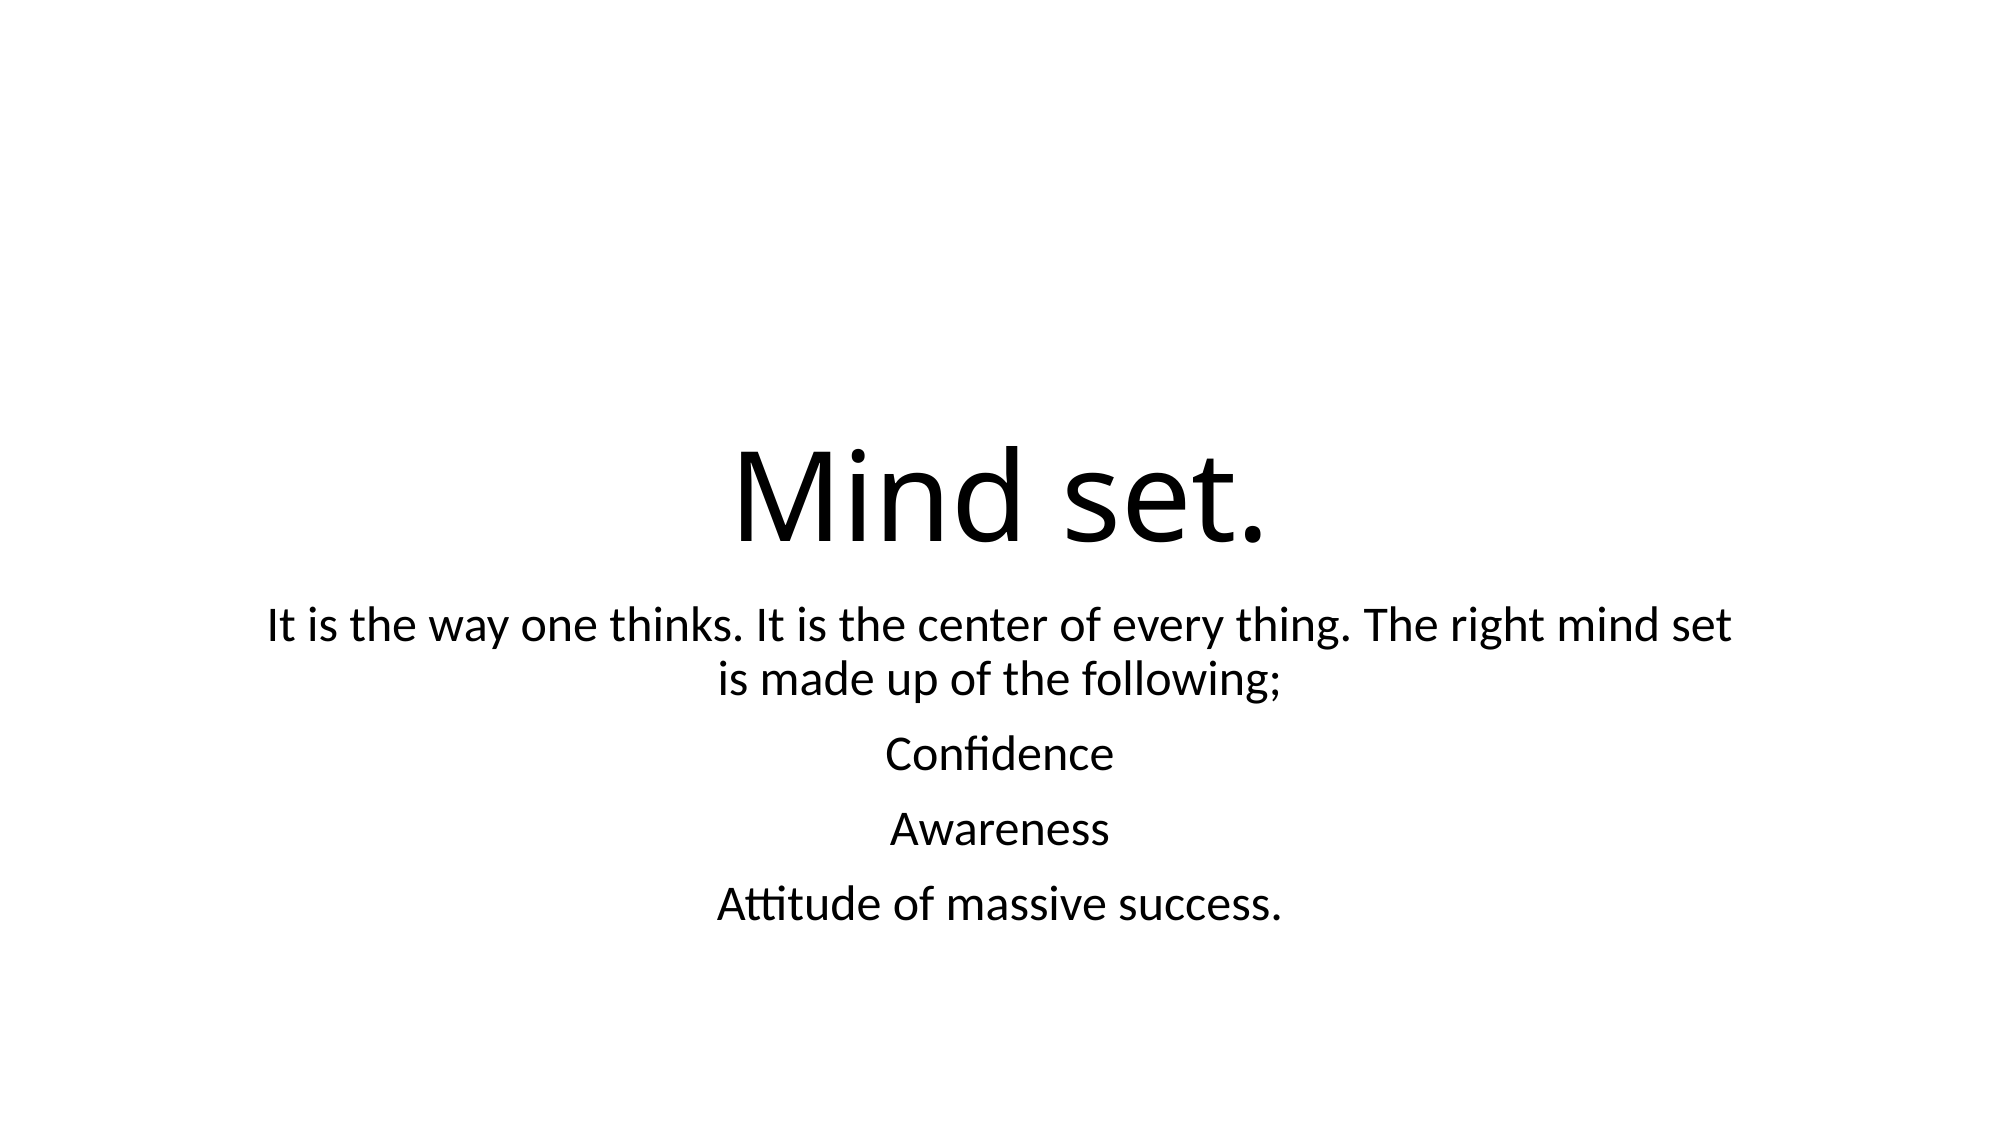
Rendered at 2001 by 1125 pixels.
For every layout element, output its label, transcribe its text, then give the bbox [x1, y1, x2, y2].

title Mind set. [249, 184, 1750, 576]
subtitle It is the way one thinks. It is the center of every thing. The right mind set is made up of the following; Confidence Awareness Attitude of massive success. [249, 590, 1750, 1024]
